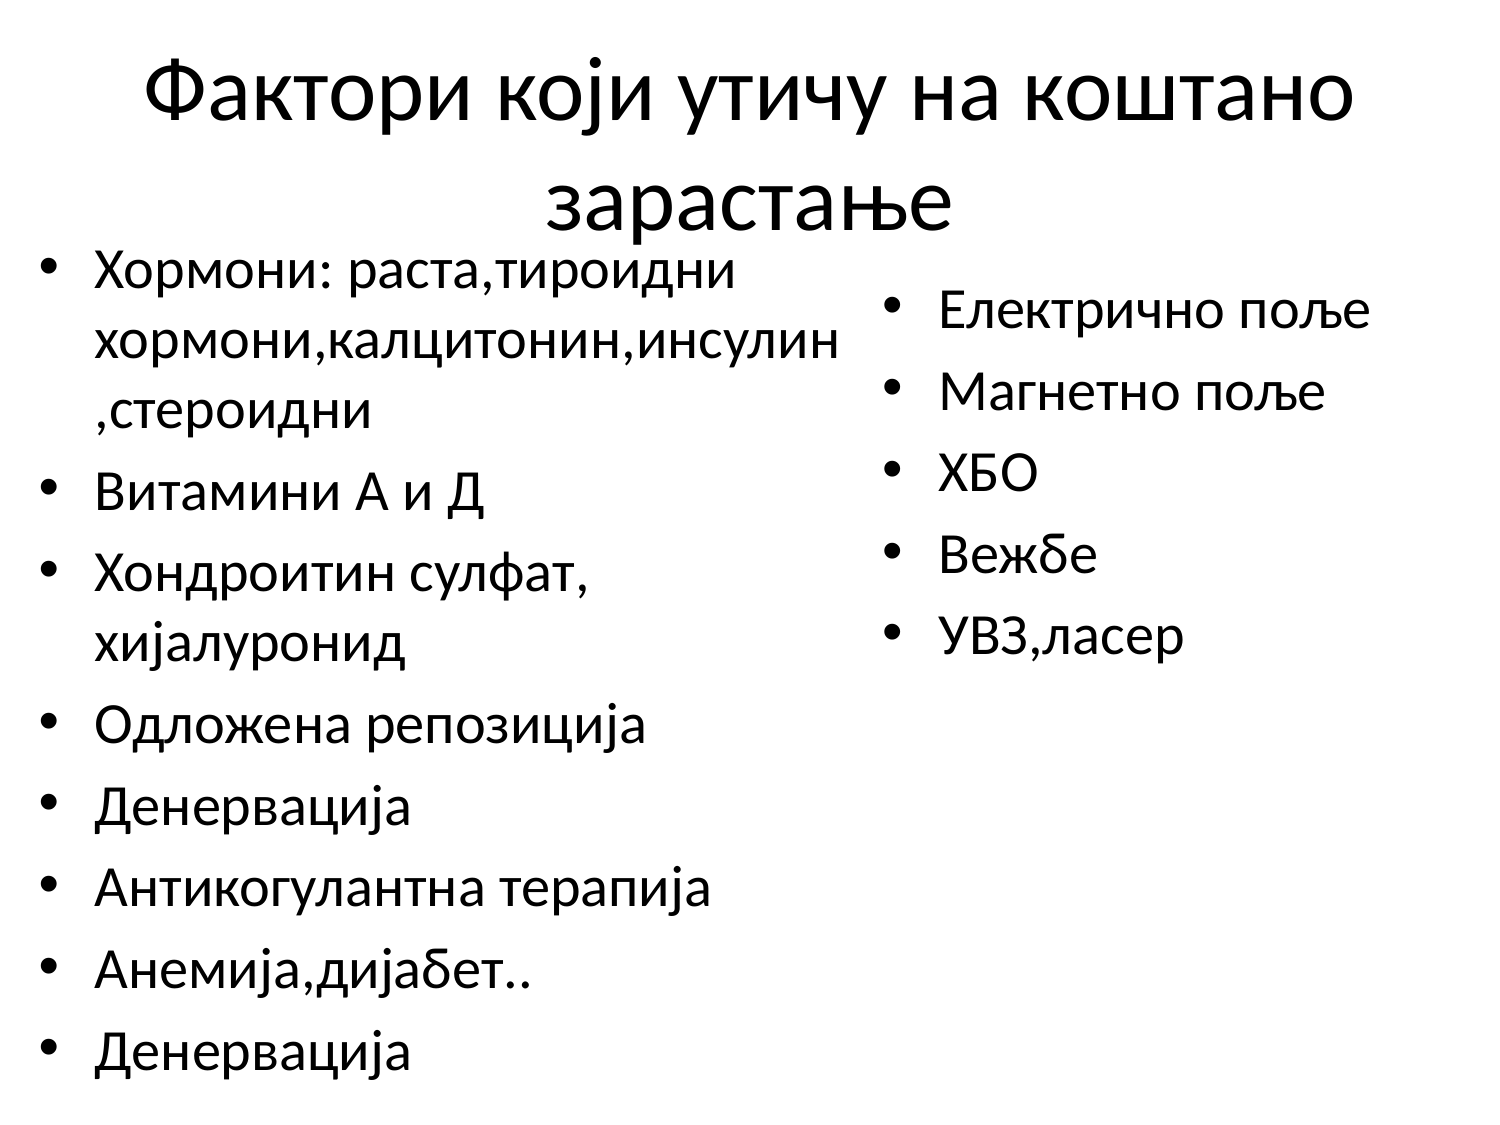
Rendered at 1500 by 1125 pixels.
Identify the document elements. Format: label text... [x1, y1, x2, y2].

title Фактори који утичу на коштано зарастање [75, 45, 1425, 233]
list Хормони: раста,тироидни хормони,калцитонин,инсулин,стероидни Витамини А и Д Хондроитин сулфат, хијалуронид Одложена репозиција Денервација Антикогулантна терапија Анемија,дијабет.. Денервација [23, 222, 868, 1005]
list Електрично поље Магнетно поље ХБО Вежбе УВЗ,ласер [867, 262, 1425, 1005]
